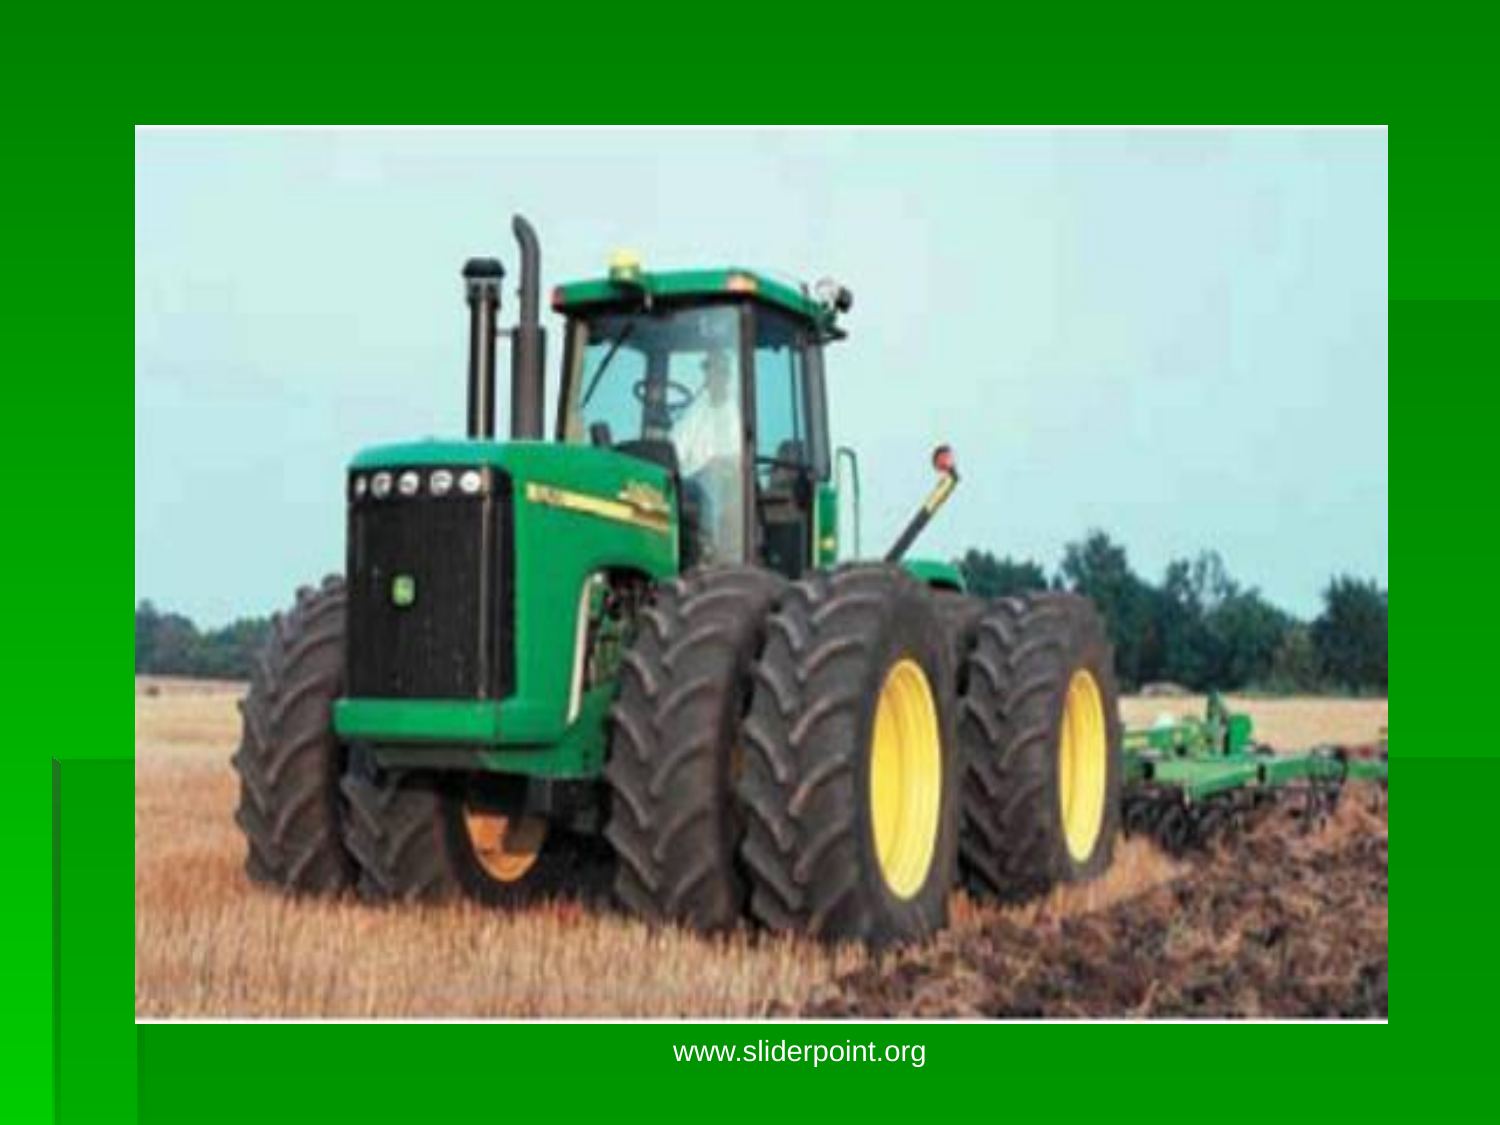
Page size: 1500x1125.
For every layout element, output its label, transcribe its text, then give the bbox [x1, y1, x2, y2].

picture [135, 125, 1388, 1024]
footer www.sliderpoint.org [562, 1032, 1038, 1103]
